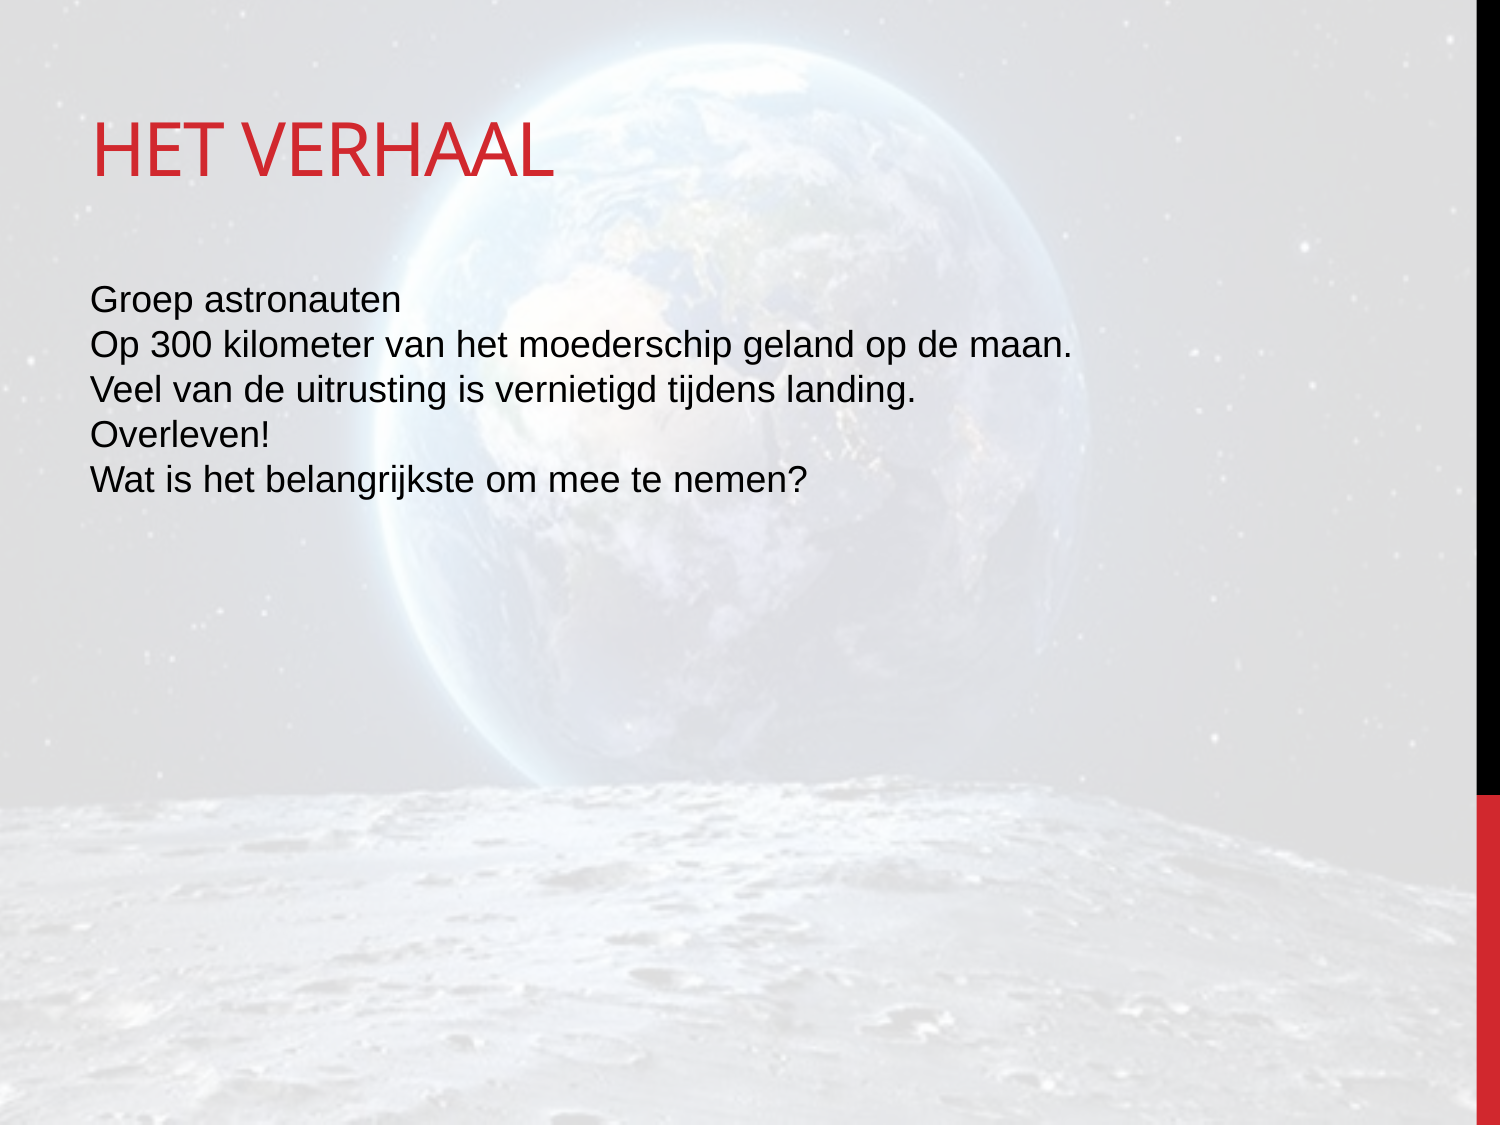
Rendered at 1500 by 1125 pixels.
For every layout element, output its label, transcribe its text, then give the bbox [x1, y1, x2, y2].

title Het verhaal [75, 37, 1350, 256]
text_box Groep astronauten Op 300 kilometer van het moederschip geland op de maan. Veel van de uitrusting is vernietigd tijdens landing. Overleven! Wat is het belangrijkste om mee te nemen? [75, 267, 1164, 507]
